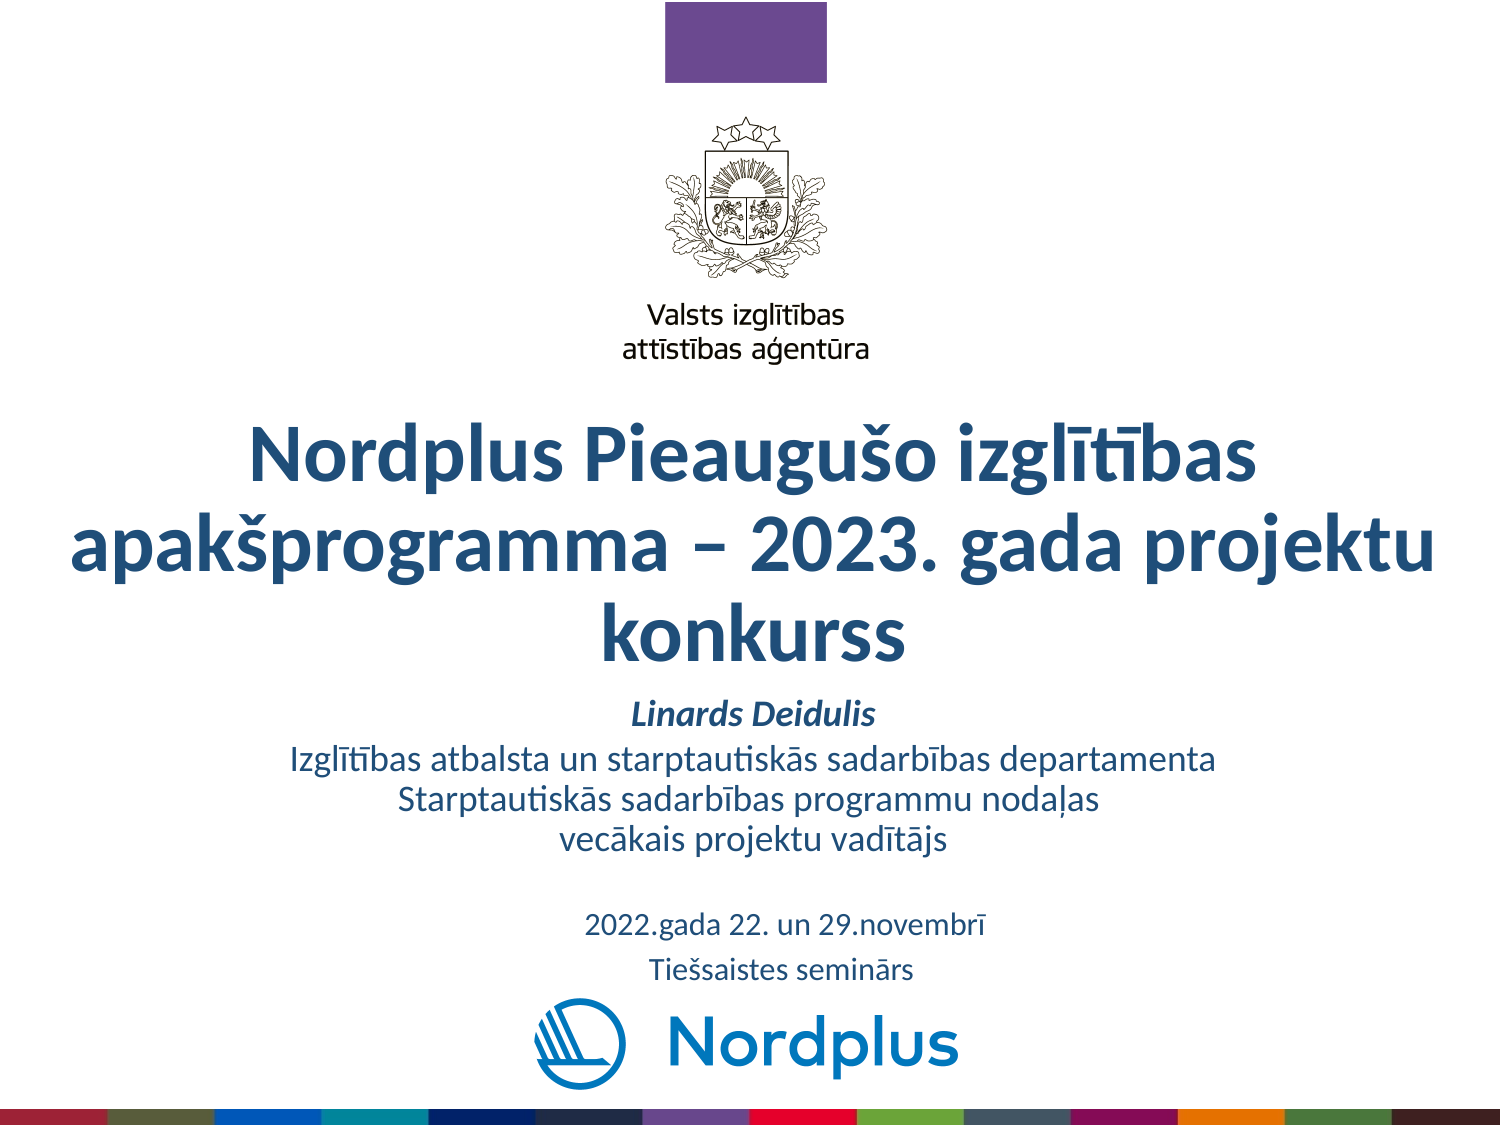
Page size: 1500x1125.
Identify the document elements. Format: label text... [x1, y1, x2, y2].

text_box 2022.gada 22. un 29.novembrī Tiešsaistes seminārs [318, 894, 1252, 995]
picture [0, 0, 1500, 470]
picture [0, 687, 1500, 1125]
text_box Linards Deidulis Izglītības atbalsta un starptautiskās sadarbības departamenta Starptautiskās sadarbības programmu nodaļas vecākais projektu vadītājs [175, 686, 1332, 867]
title Nordplus Pieaugušo izglītības apakšprogramma – 2023. gada projektu konkurss [0, 470, 1500, 687]
